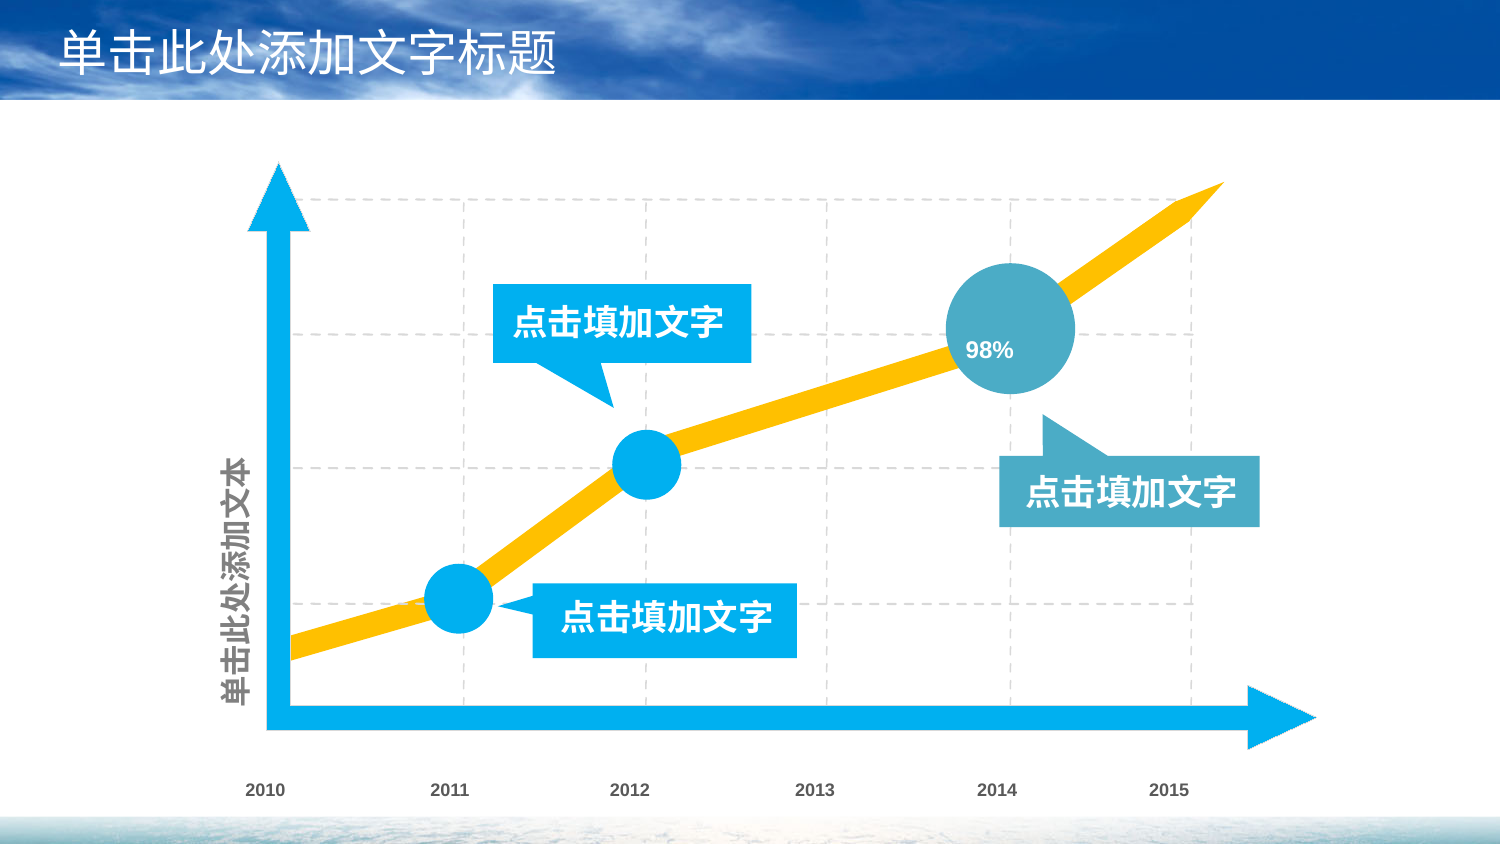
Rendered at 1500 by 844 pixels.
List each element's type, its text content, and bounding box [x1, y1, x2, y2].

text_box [469, 283, 768, 364]
picture [0, 817, 1500, 844]
picture [0, 0, 1500, 99]
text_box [423, 563, 494, 634]
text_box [611, 429, 682, 500]
text_box 单击此处添加文本 [172, 244, 241, 722]
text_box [230, 750, 1253, 806]
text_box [984, 199, 1235, 356]
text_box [516, 583, 818, 659]
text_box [982, 455, 1281, 528]
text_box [945, 262, 1099, 395]
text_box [246, 161, 1318, 750]
